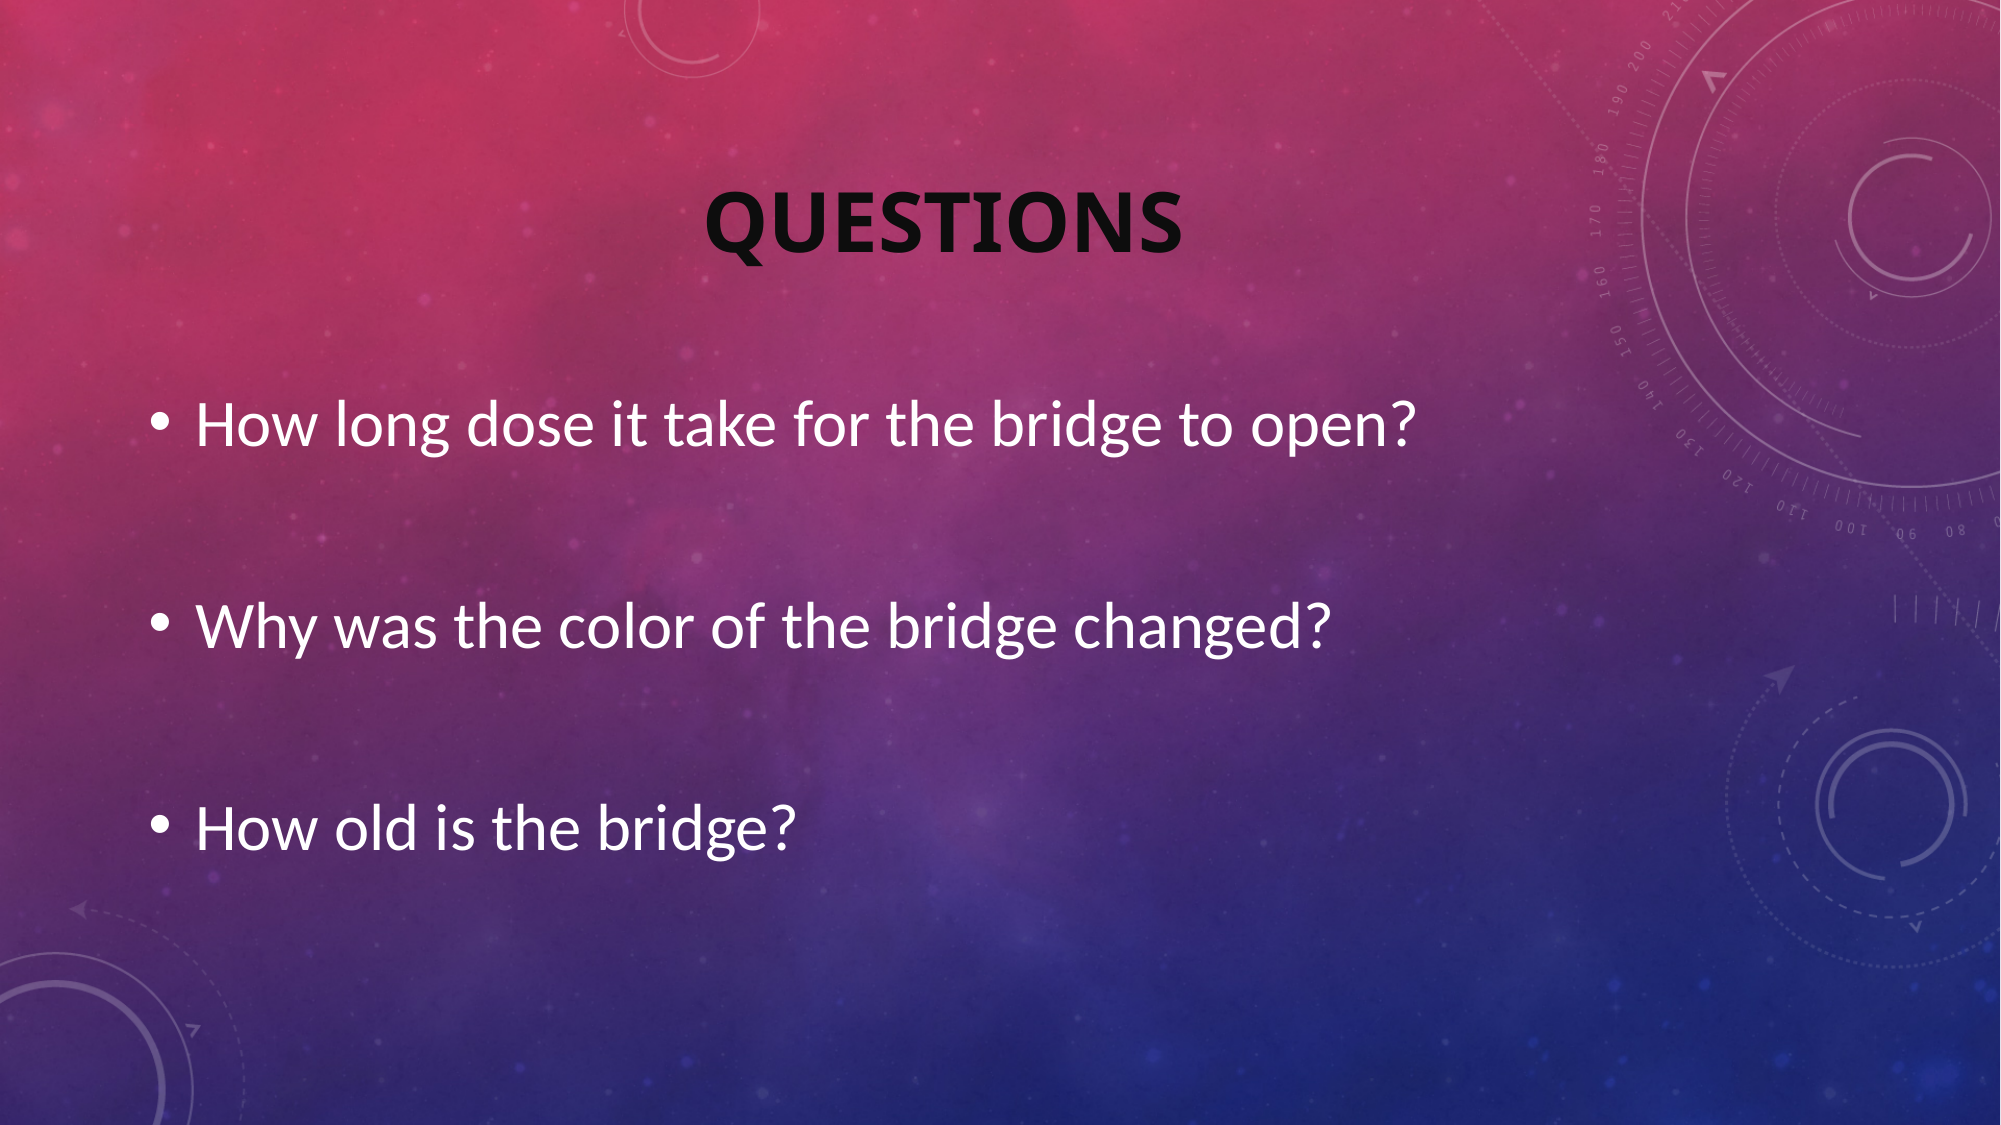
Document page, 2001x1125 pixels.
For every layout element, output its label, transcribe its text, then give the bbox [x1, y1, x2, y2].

title questions [112, 99, 1775, 339]
list How long dose it take for the bridge to open? Why was the color of the bridge changed? How old is the bridge? [133, 338, 1723, 1107]
picture [0, 0, 2001, 1125]
